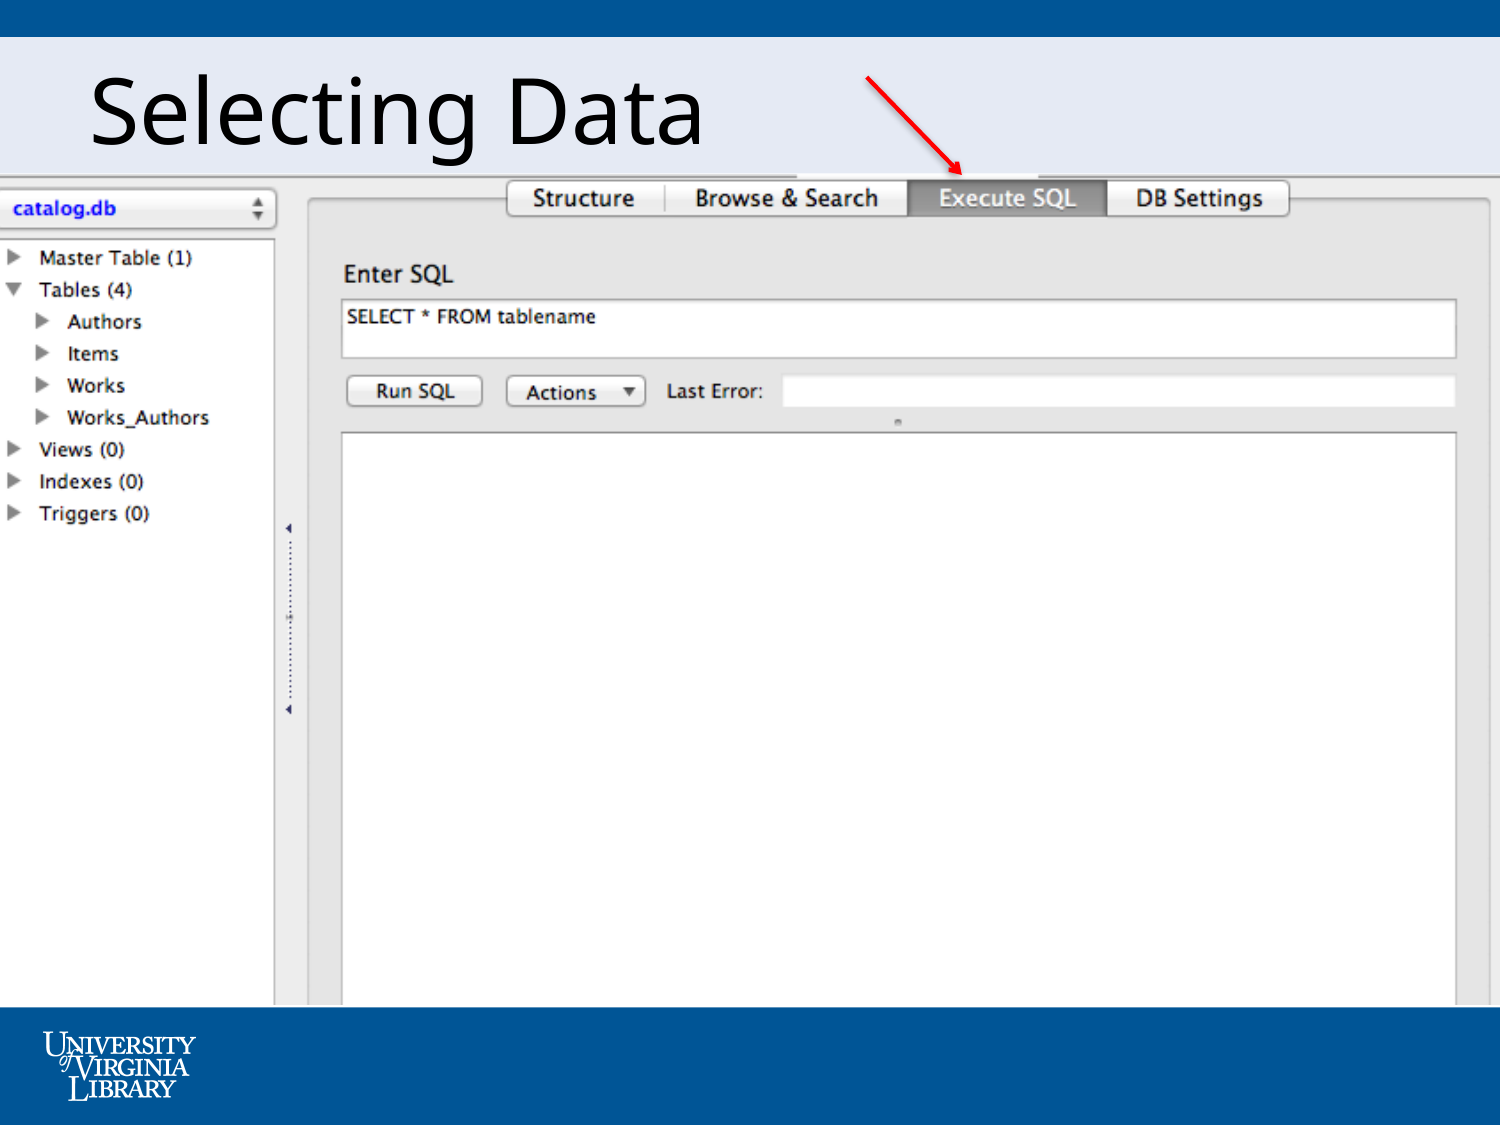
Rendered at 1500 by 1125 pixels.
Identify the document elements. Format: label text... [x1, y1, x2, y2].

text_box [866, 76, 963, 176]
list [0, 174, 1500, 1006]
picture [0, 1006, 1500, 1125]
title Selecting Data [75, 45, 1425, 173]
picture [0, 0, 1500, 174]
